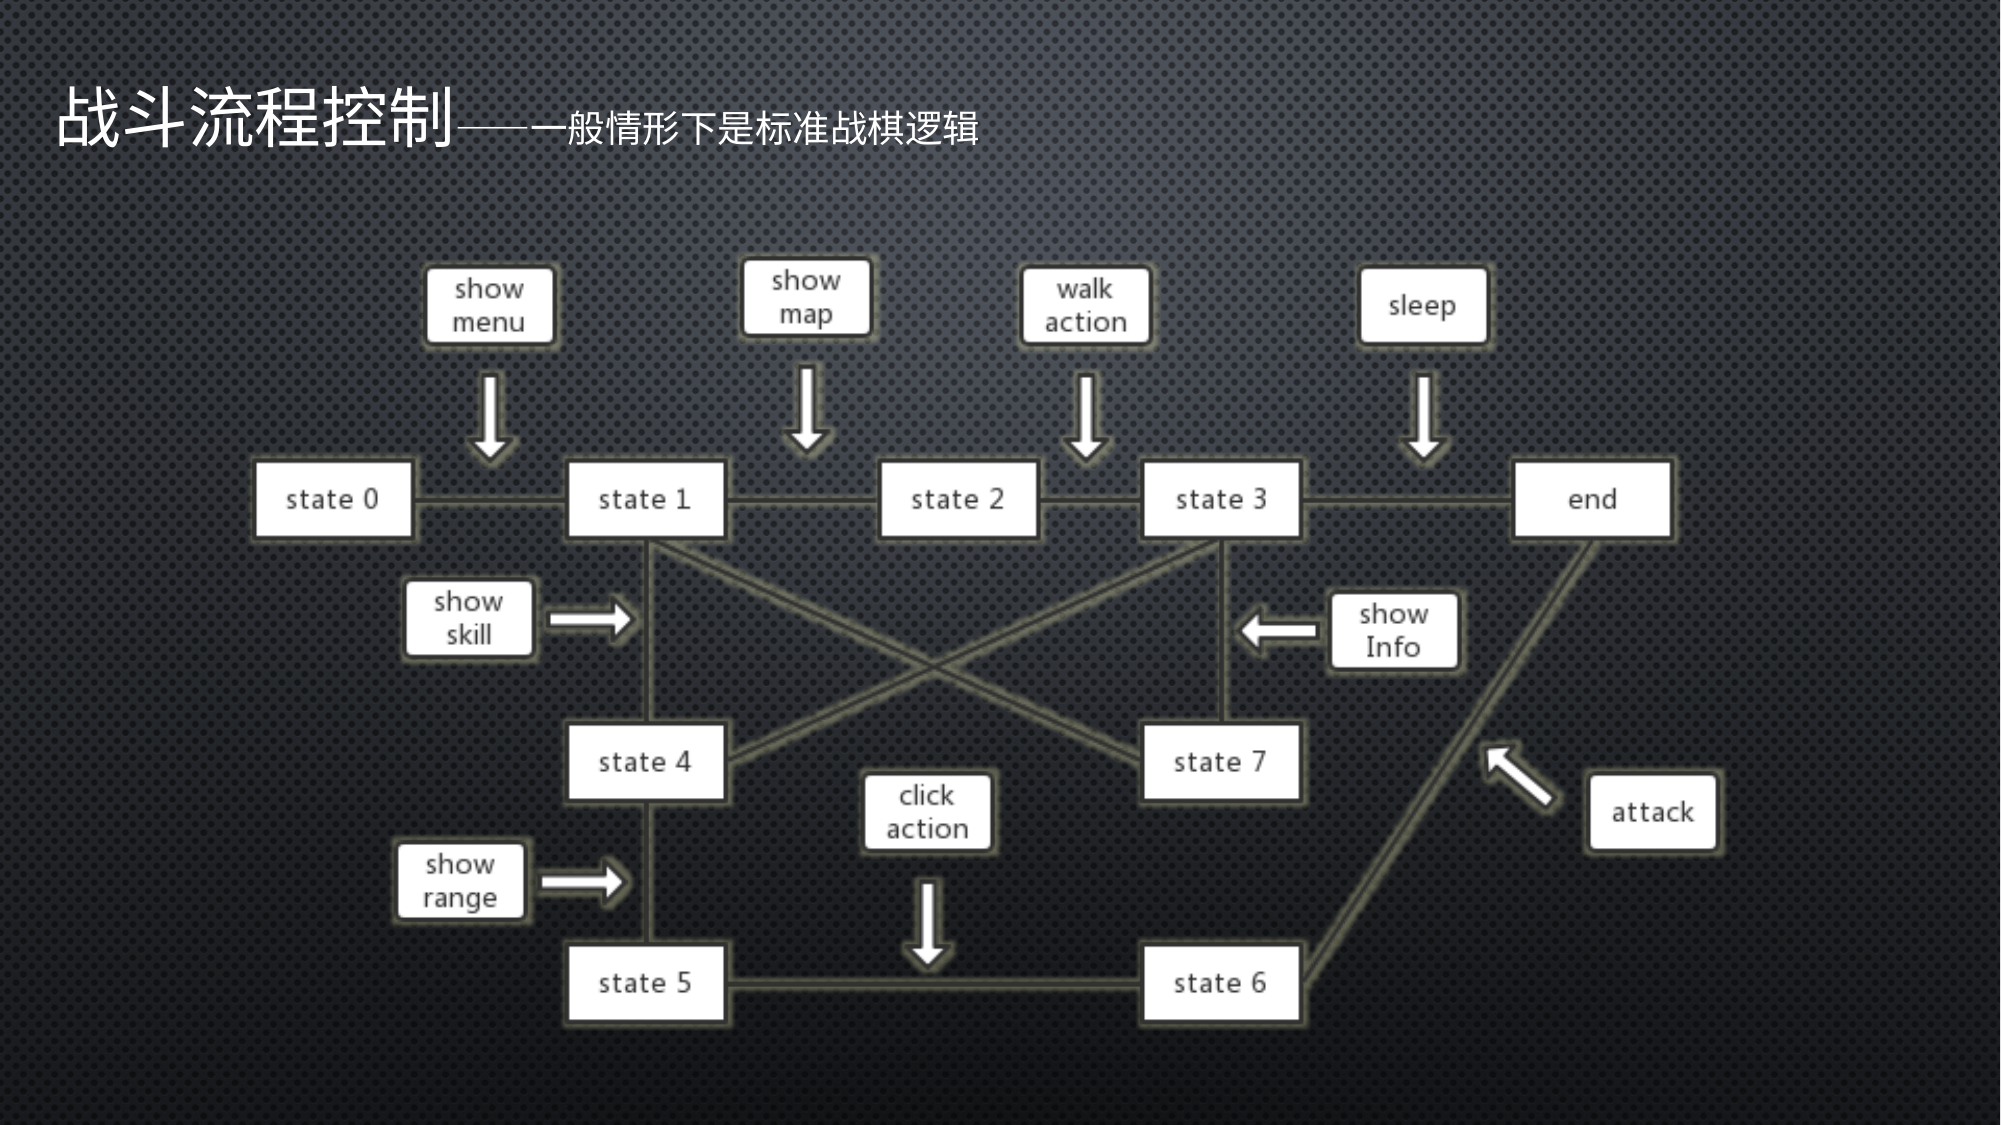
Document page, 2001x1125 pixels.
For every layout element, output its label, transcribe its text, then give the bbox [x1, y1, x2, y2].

title 战斗流程控制——一般情形下是标准战棋逻辑 [39, 0, 1665, 272]
picture [155, 158, 1786, 1089]
